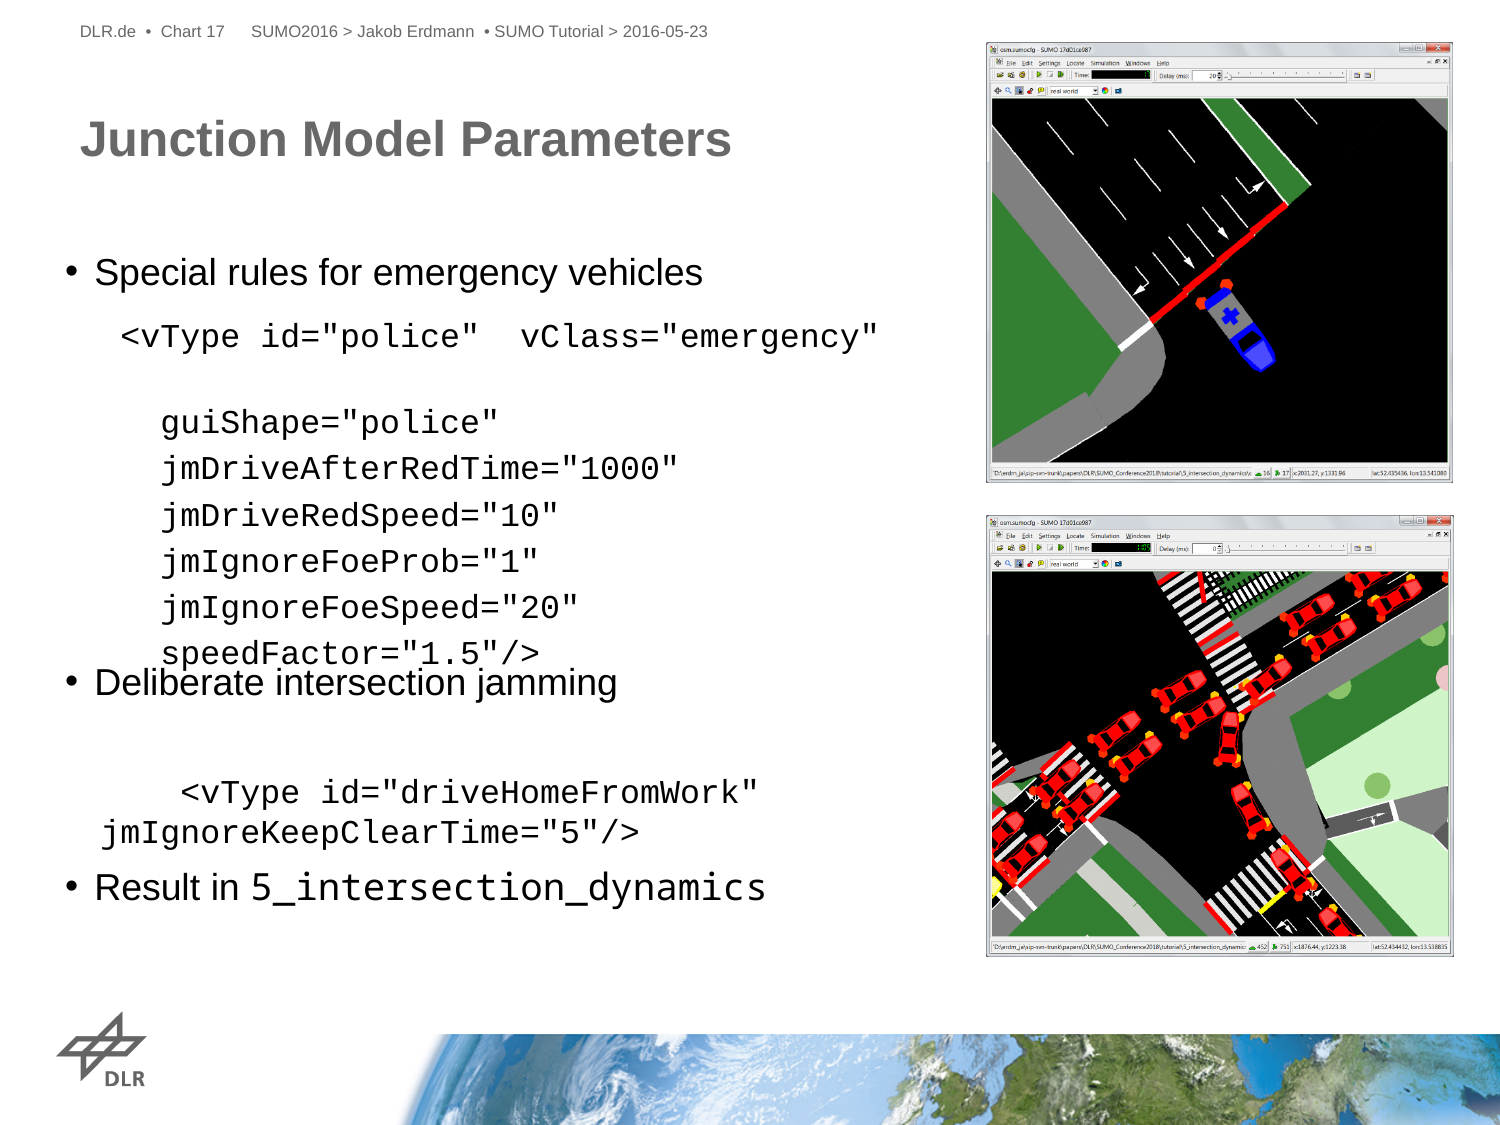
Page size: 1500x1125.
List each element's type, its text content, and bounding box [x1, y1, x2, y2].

title Junction Model Parameters [79, 106, 980, 228]
picture [0, 1007, 1500, 1125]
picture [985, 42, 1453, 484]
footer SUMO2016 > Jakob Erdmann • SUMO Tutorial > 2016-05-23 [251, 20, 1421, 45]
list Special rules for emergency vehicles Deliberate intersection jamming Result in 5_intersection_dynamics [64, 196, 916, 988]
slide_number DLR.de • Chart 17 [79, 20, 251, 45]
list <vType id="police" vClass="emergency" guiShape="police" jmDriveAfterRedTime="1000" jmDriveRedSpeed="10" jmIgnoreFoeProb="1" jmIgnoreFoeSpeed="20" speedFactor="1.5"/> <vType id="driveHomeFromWork" jmIgnoreKeepClearTime="5"/> [100, 314, 951, 551]
picture [985, 514, 1455, 958]
